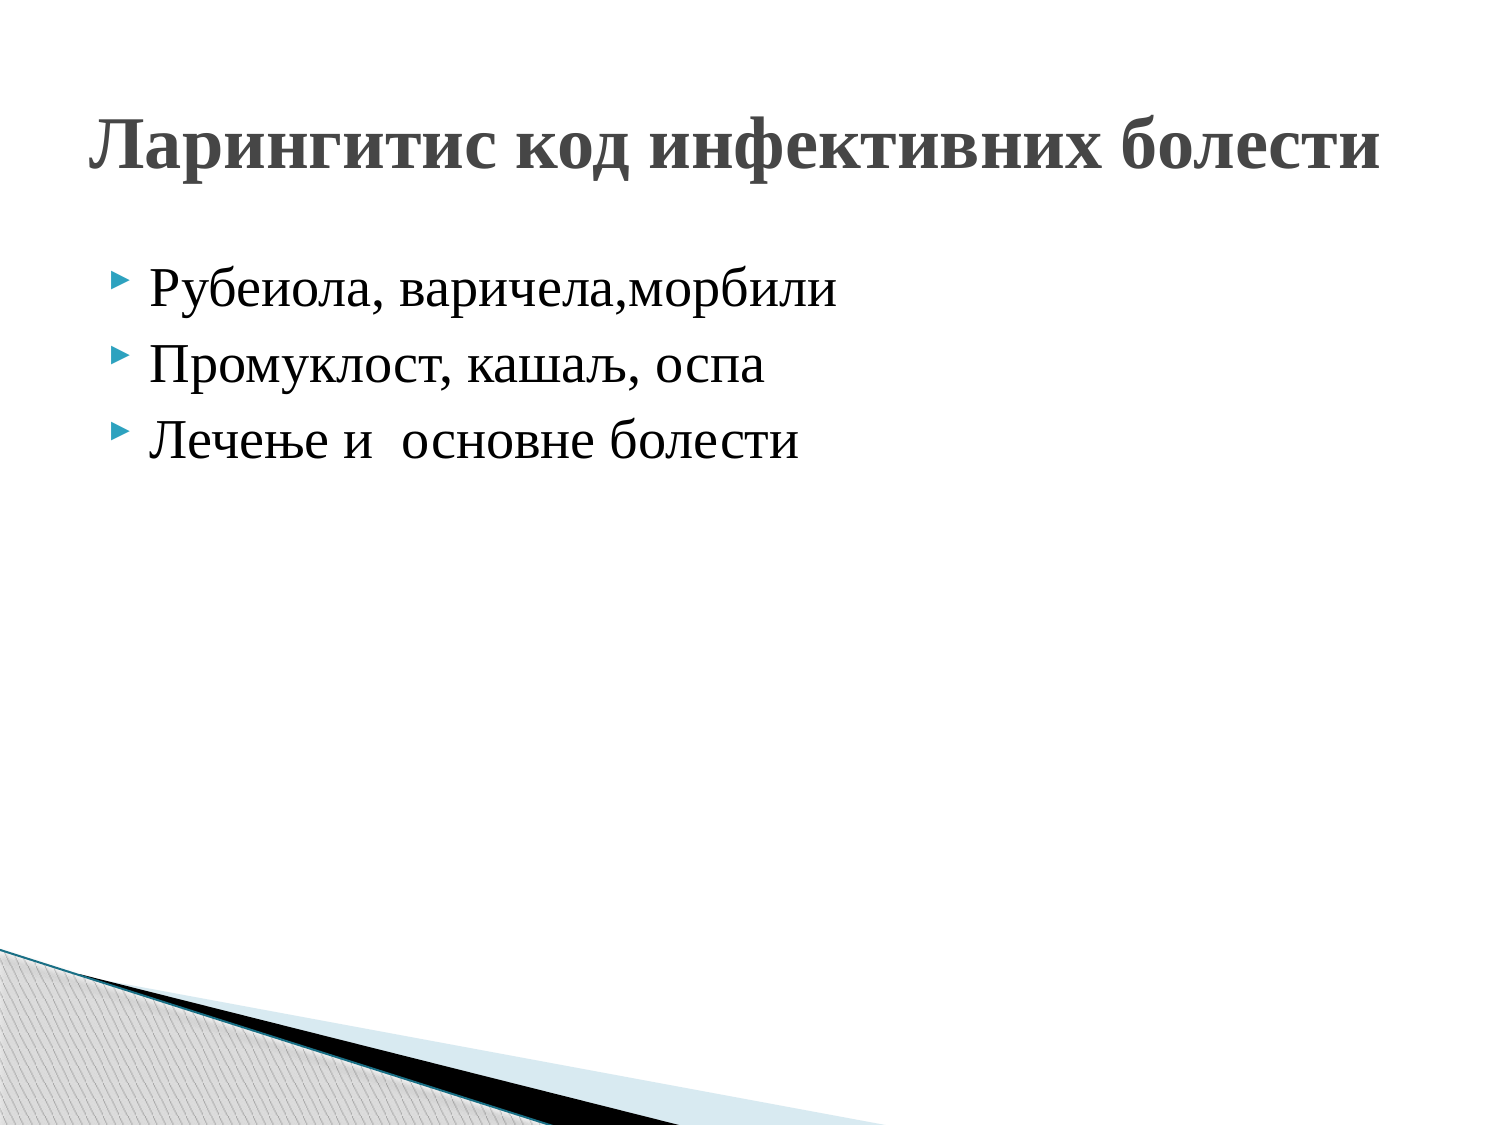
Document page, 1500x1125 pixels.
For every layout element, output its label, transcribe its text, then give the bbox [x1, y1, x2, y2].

list Рубеиола, варичела,морбили Промуклост, кашаљ, оспа Лечење и основне болести [74, 242, 1426, 986]
title Ларингитис код инфективних болести [75, 45, 1425, 233]
